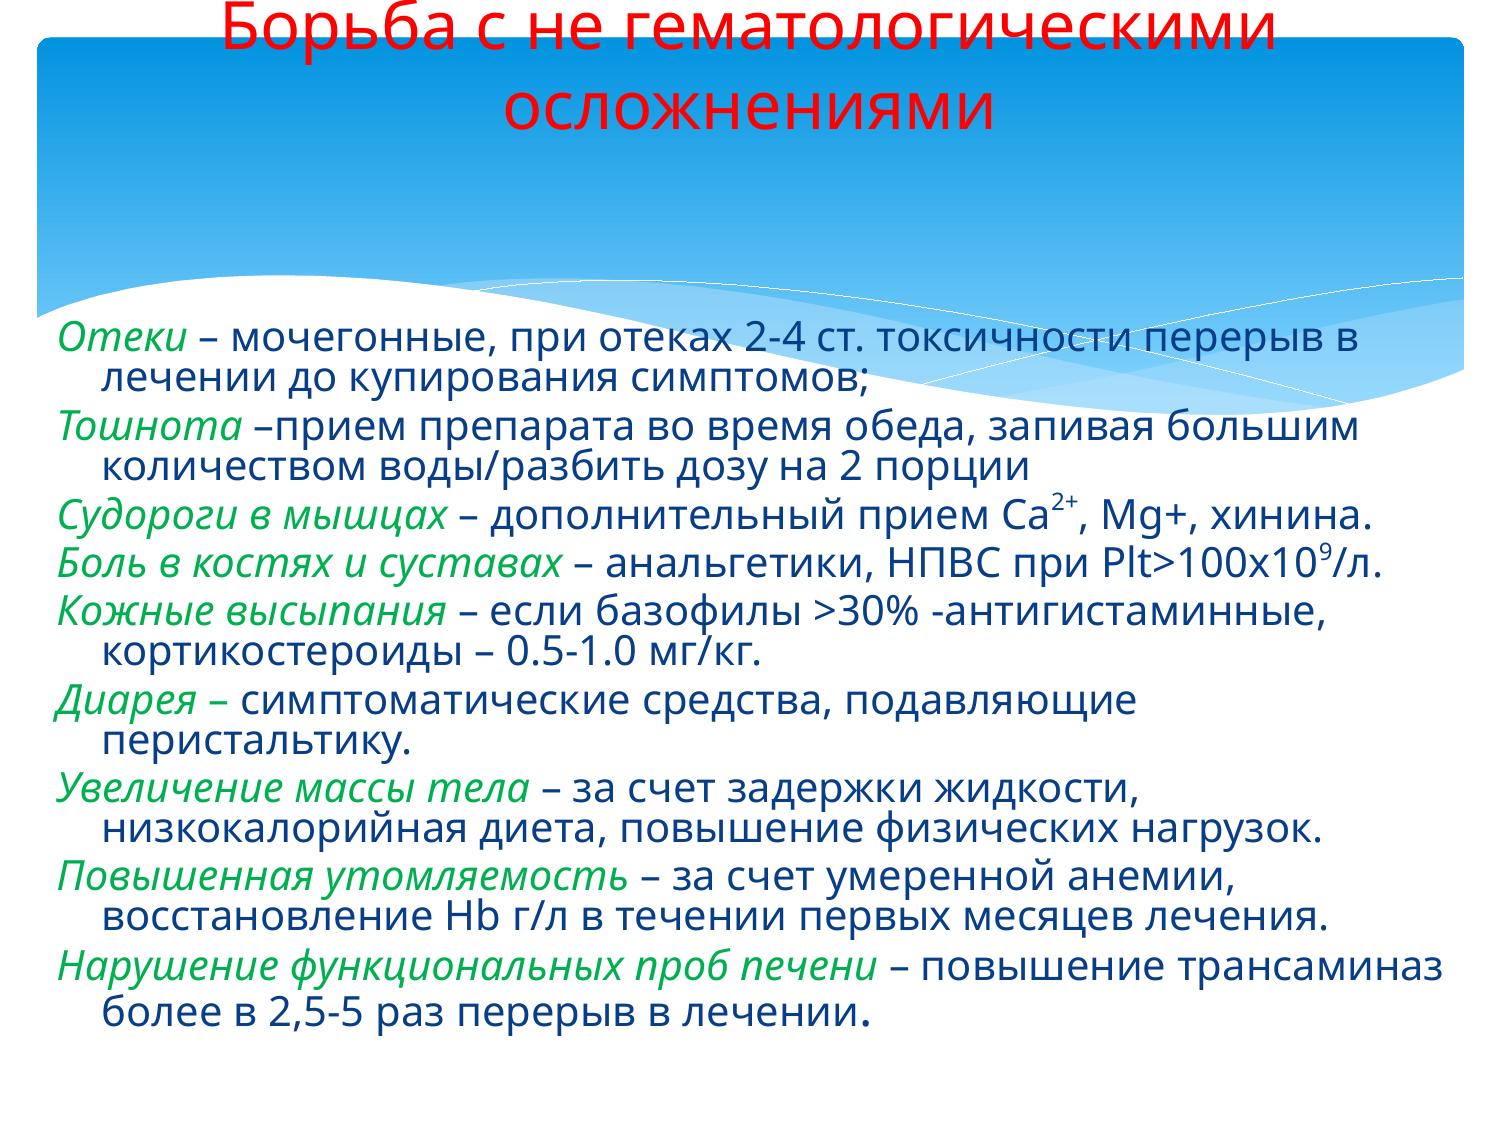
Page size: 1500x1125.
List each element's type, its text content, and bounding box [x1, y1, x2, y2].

list Отеки – мочегонные, при отеках 2-4 ст. токсичности перерыв в лечении до купирования симптомов; Тошнота –прием препарата во время обеда, запивая большим количеством воды/разбить дозу на 2 порции Судороги в мышцах – дополнительный прием Ca2+, Mg+, хинина. Боль в костях и суставах – анальгетики, НПВС при Plt>100x109/л. Кожные высыпания – если базофилы >30% -антигистаминные, кортикостероиды – 0.5-1.0 мг/кг. Диарея – симптоматические средства, подавляющие перистальтику. Увеличение массы тела – за счет задержки жидкости, низкокалорийная диета, повышение физических нагрузок. Повышенная утомляемость – за счет умеренной анемии, восстановление Hb г/л в течении первых месяцев лечения. Нарушение функциональных проб печени – повышение трансаминаз более в 2,5-5 раз перерыв в лечении. [41, 312, 1471, 1071]
title Борьба с не гематологическими осложнениями [0, 0, 1500, 126]
